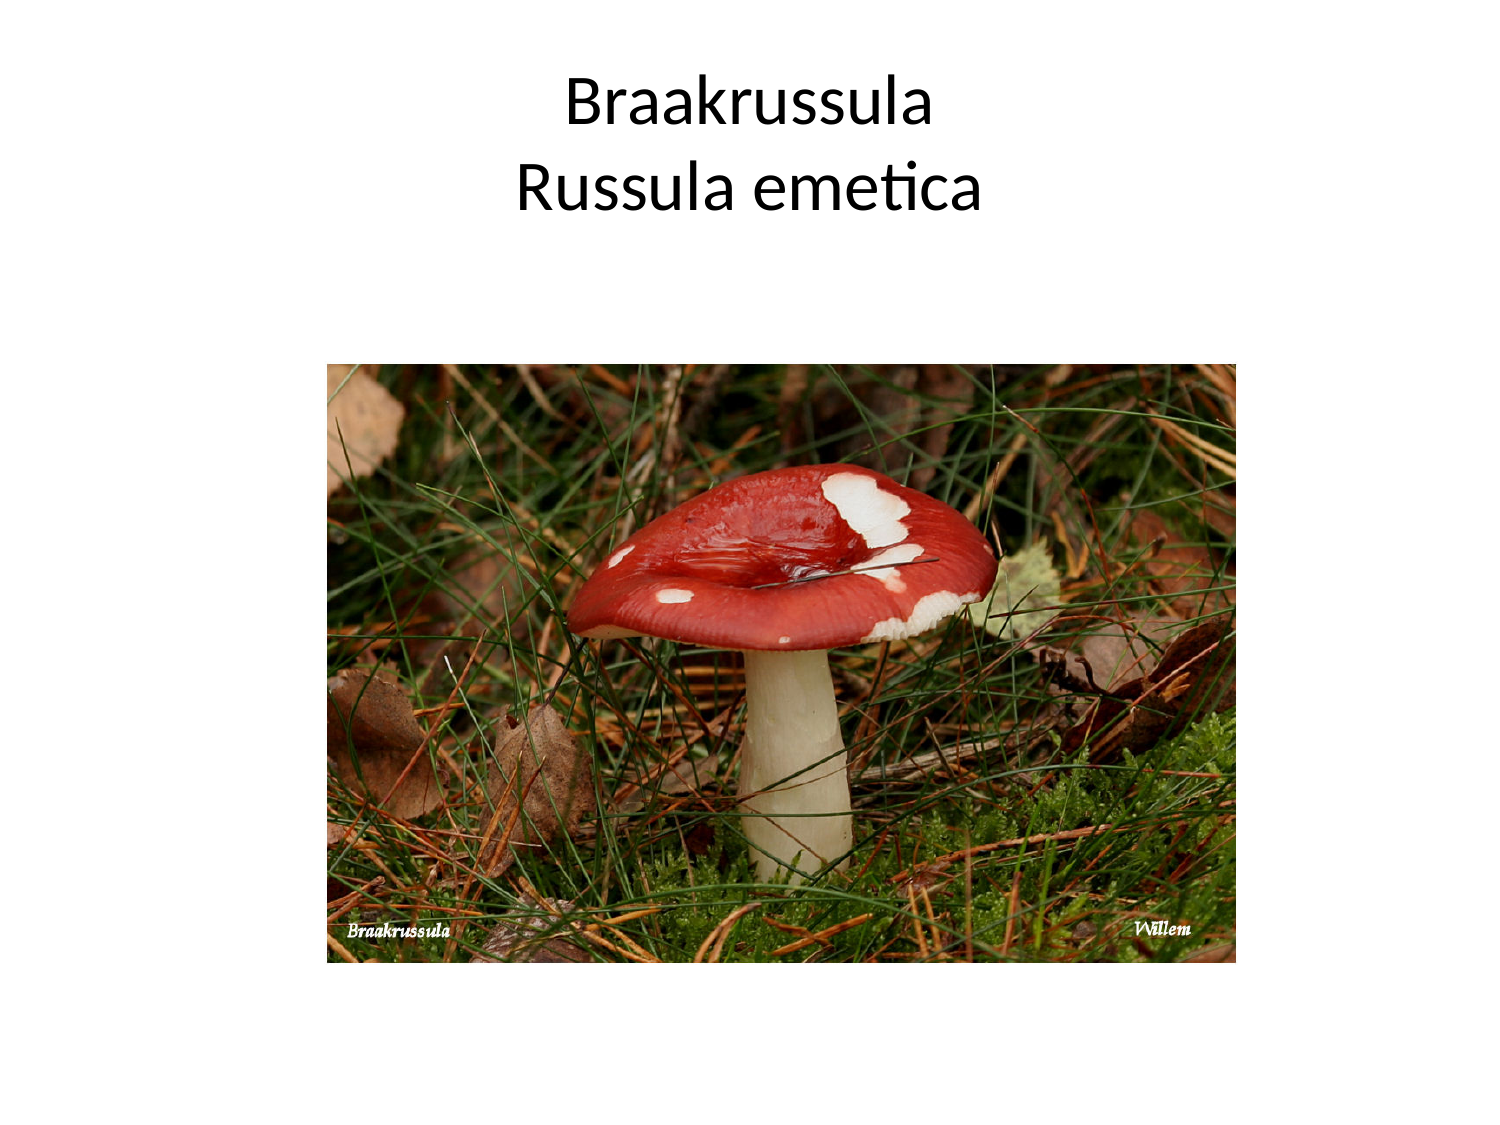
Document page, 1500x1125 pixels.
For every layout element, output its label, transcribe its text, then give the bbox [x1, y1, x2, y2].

title Braakrussula Russula emetica [75, 45, 1425, 233]
picture [324, 361, 1239, 965]
